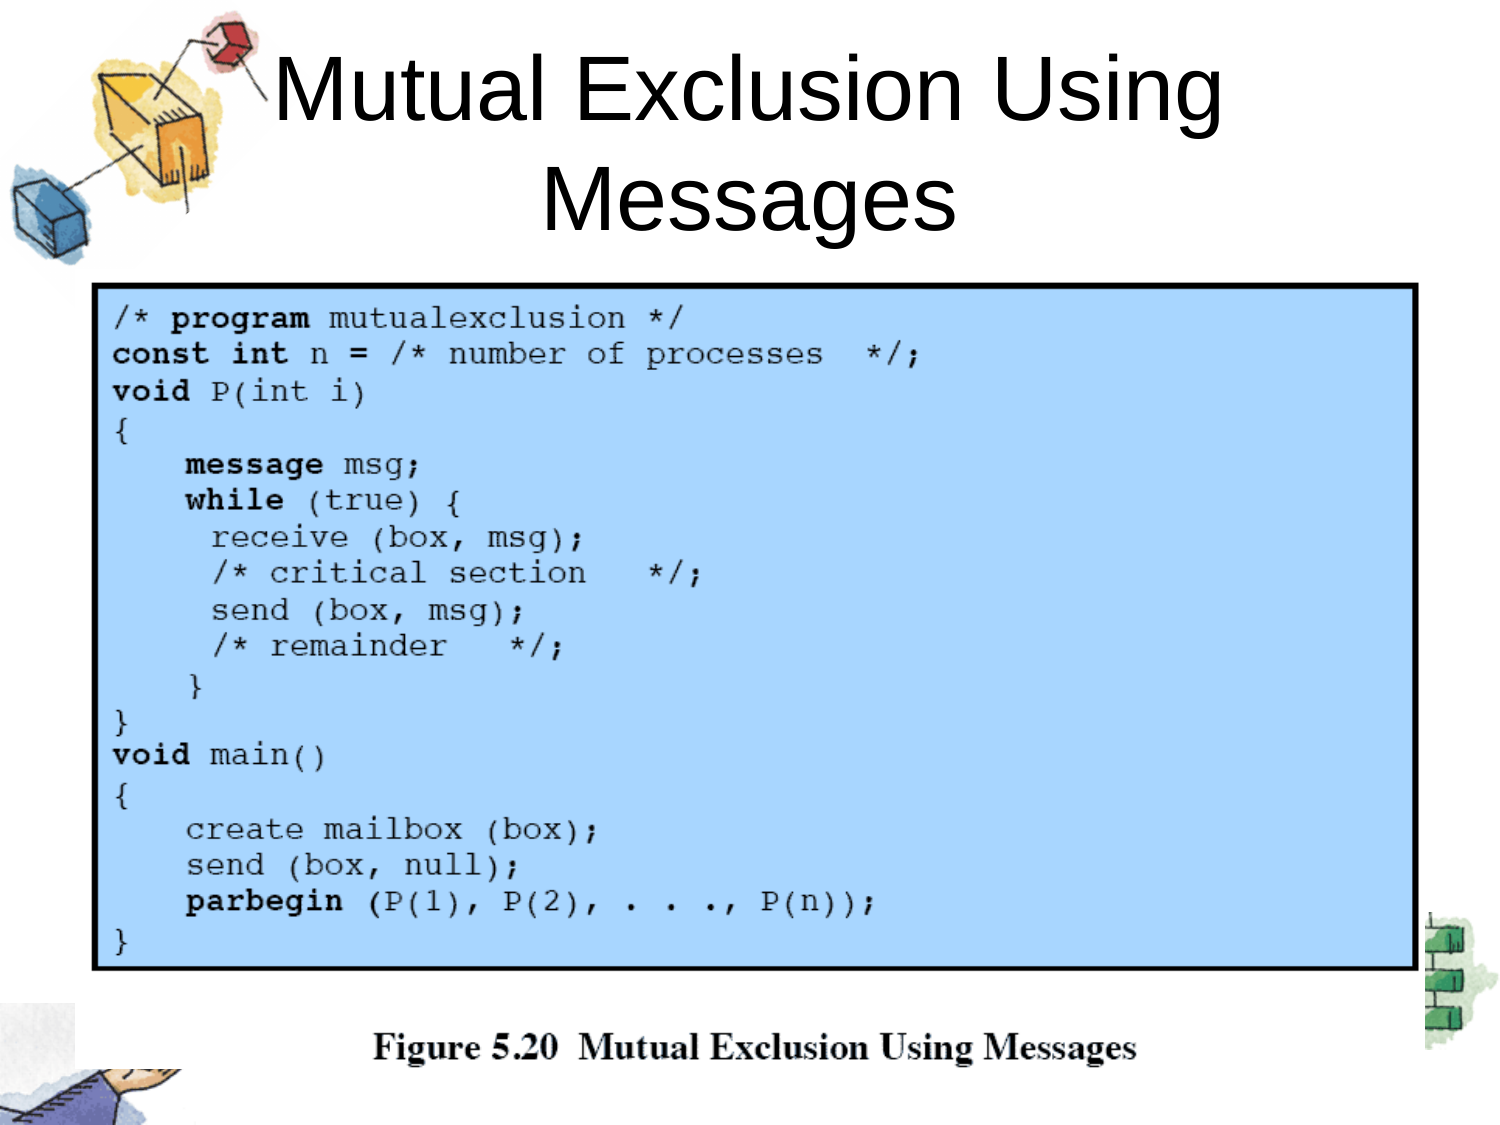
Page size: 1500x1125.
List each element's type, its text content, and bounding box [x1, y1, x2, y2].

picture [0, 1003, 196, 1125]
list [74, 268, 1426, 1069]
picture [1426, 912, 1500, 1050]
picture [0, 85, 167, 305]
picture [114, 0, 274, 44]
title Mutual Exclusion Using Messages [74, 44, 1426, 233]
